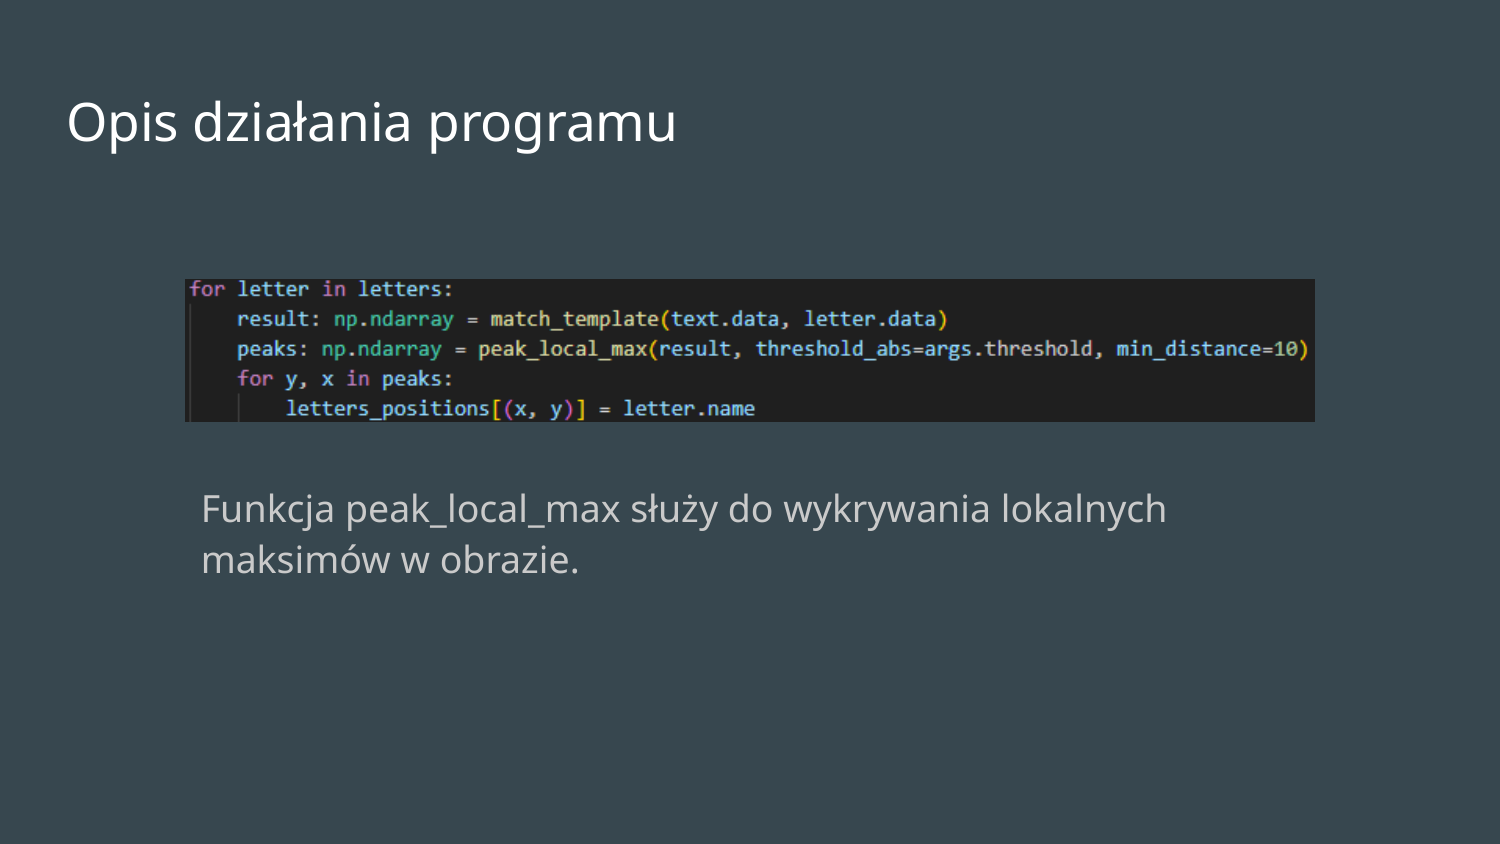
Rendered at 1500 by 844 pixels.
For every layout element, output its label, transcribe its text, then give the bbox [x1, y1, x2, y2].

picture [185, 279, 1315, 423]
list Funkcja peak_local_max służy do wykrywania lokalnych maksimów w obrazie. [185, 429, 1314, 638]
title Opis działania programu [51, 72, 1449, 167]
